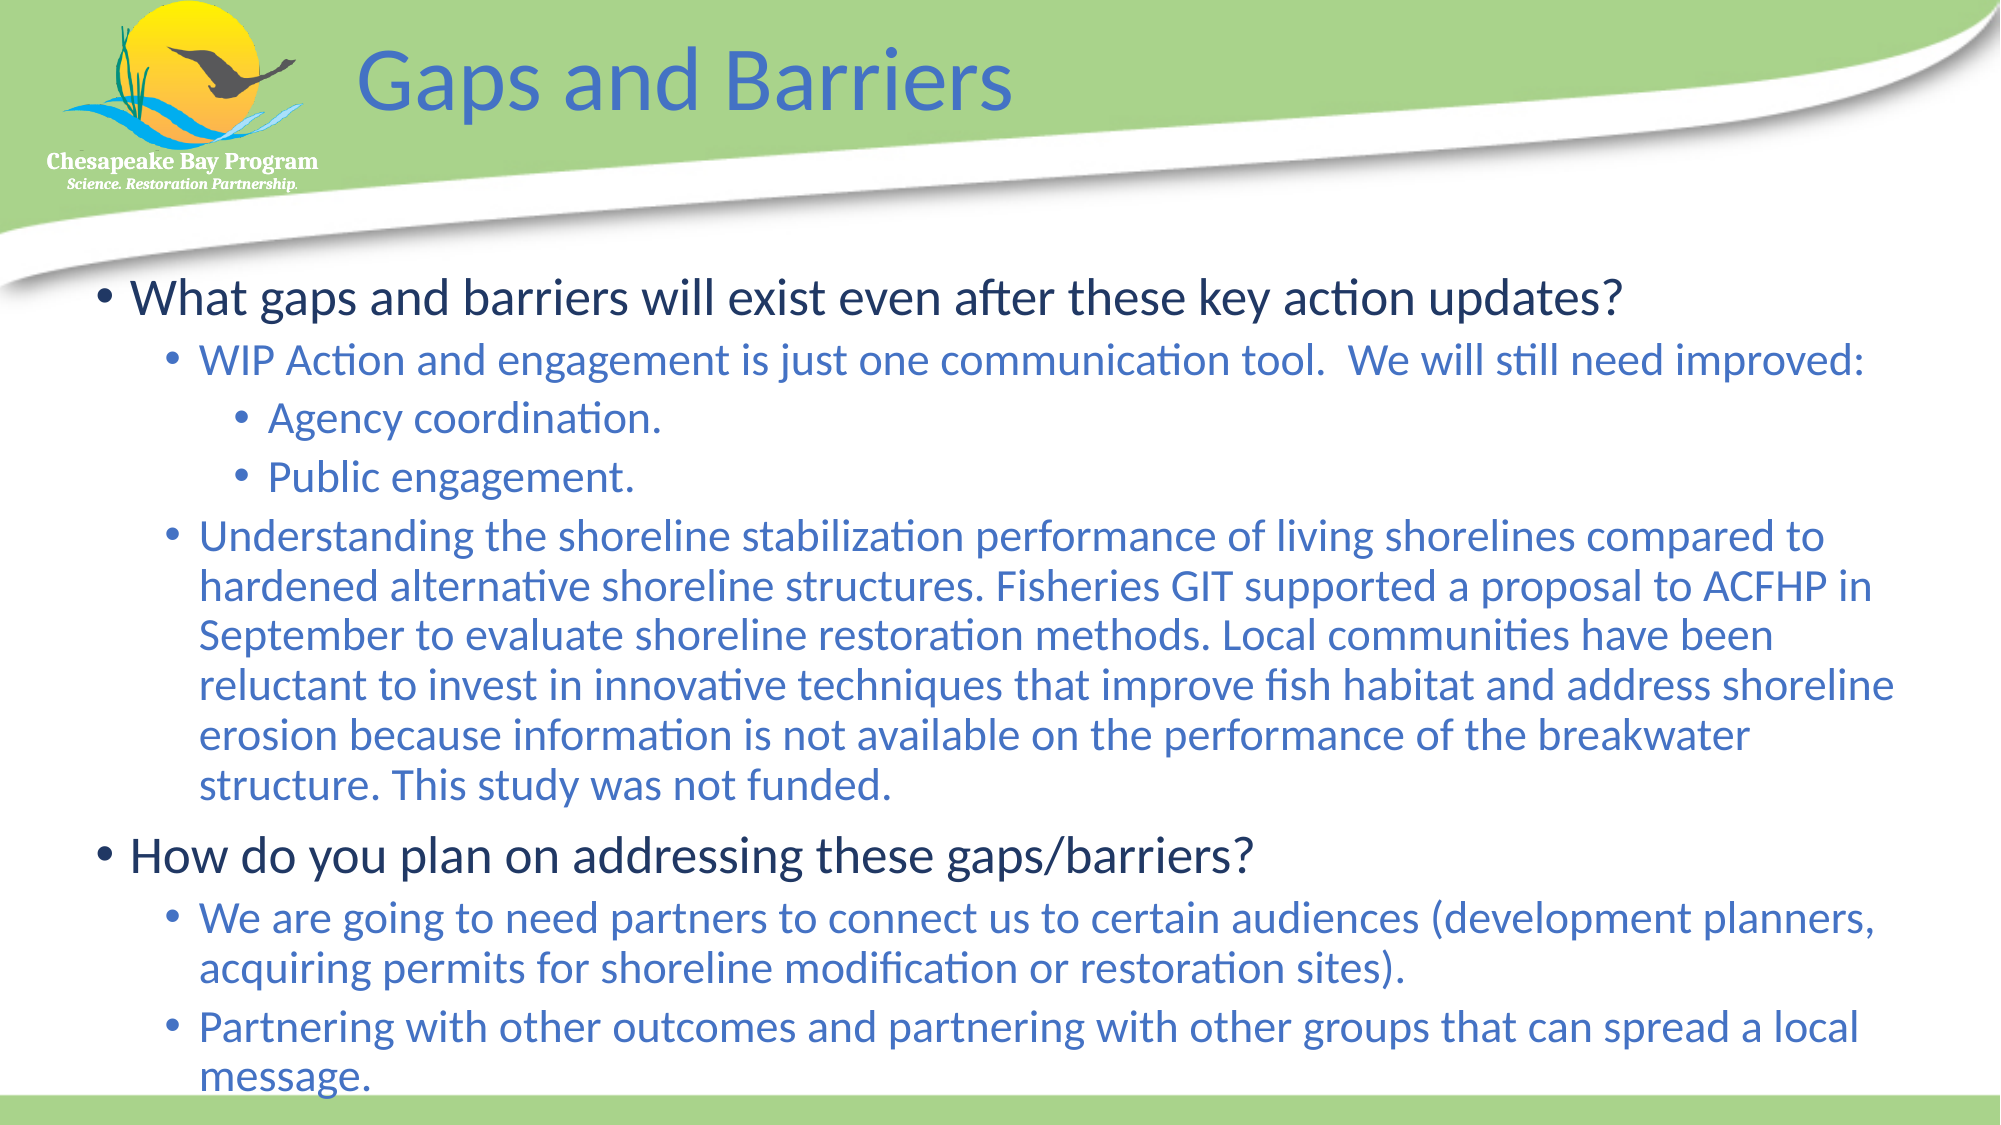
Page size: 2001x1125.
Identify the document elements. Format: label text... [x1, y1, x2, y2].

text_box What gaps and barriers will exist even after these key action updates? WIP Action and engagement is just one communication tool. We will still need improved: Agency coordination. Public engagement. Understanding the shoreline stabilization performance of living shorelines compared to hardened alternative shoreline structures. Fisheries GIT supported a proposal to ACFHP in September to evaluate shoreline restoration methods. Local communities have been reluctant to invest in innovative techniques that improve fish habitat and address shoreline erosion because information is not available on the performance of the breakwater structure. This study was not funded. How do you plan on addressing these gaps/barriers? We are going to need partners to connect us to certain audiences (development planners, acquiring permits for shoreline modification or restoration sites). Partnering with other outcomes and partnering with other groups that can spread a local message. [80, 262, 1949, 1125]
picture [0, 0, 2000, 1125]
text_box Gaps and Barriers [341, 23, 2000, 170]
text_box Chesapeake Bay Program Science. Restoration Partnership. [23, 138, 342, 202]
